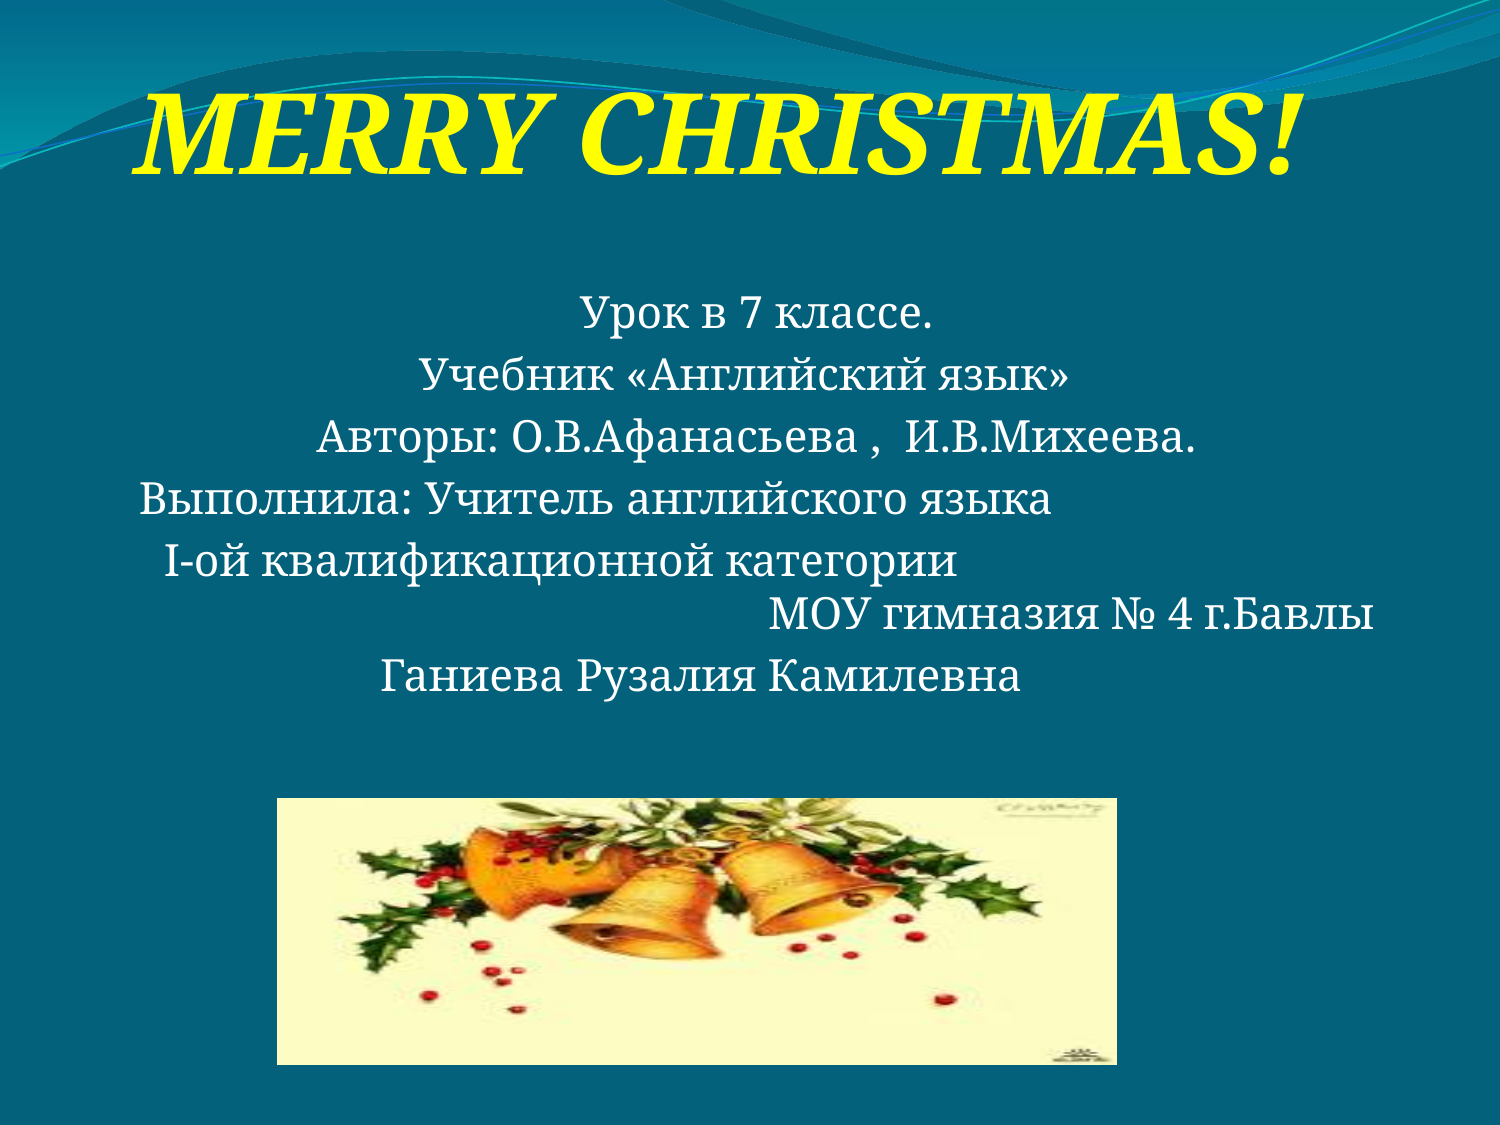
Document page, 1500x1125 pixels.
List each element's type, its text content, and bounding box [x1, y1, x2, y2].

subtitle Урок в 7 классе. Учебник «Английский язык» Авторы: О.В.Афанасьева , И.В.Михеева. Выполнила: Учитель английского языка I-ой квалификационной категории МОУ гимназия № 4 г.Бавлы Ганиева Рузалия Камилевна [123, 255, 1413, 740]
picture [278, 799, 1116, 1064]
text_box MERRY CHRISTMAS! [53, 54, 1388, 205]
